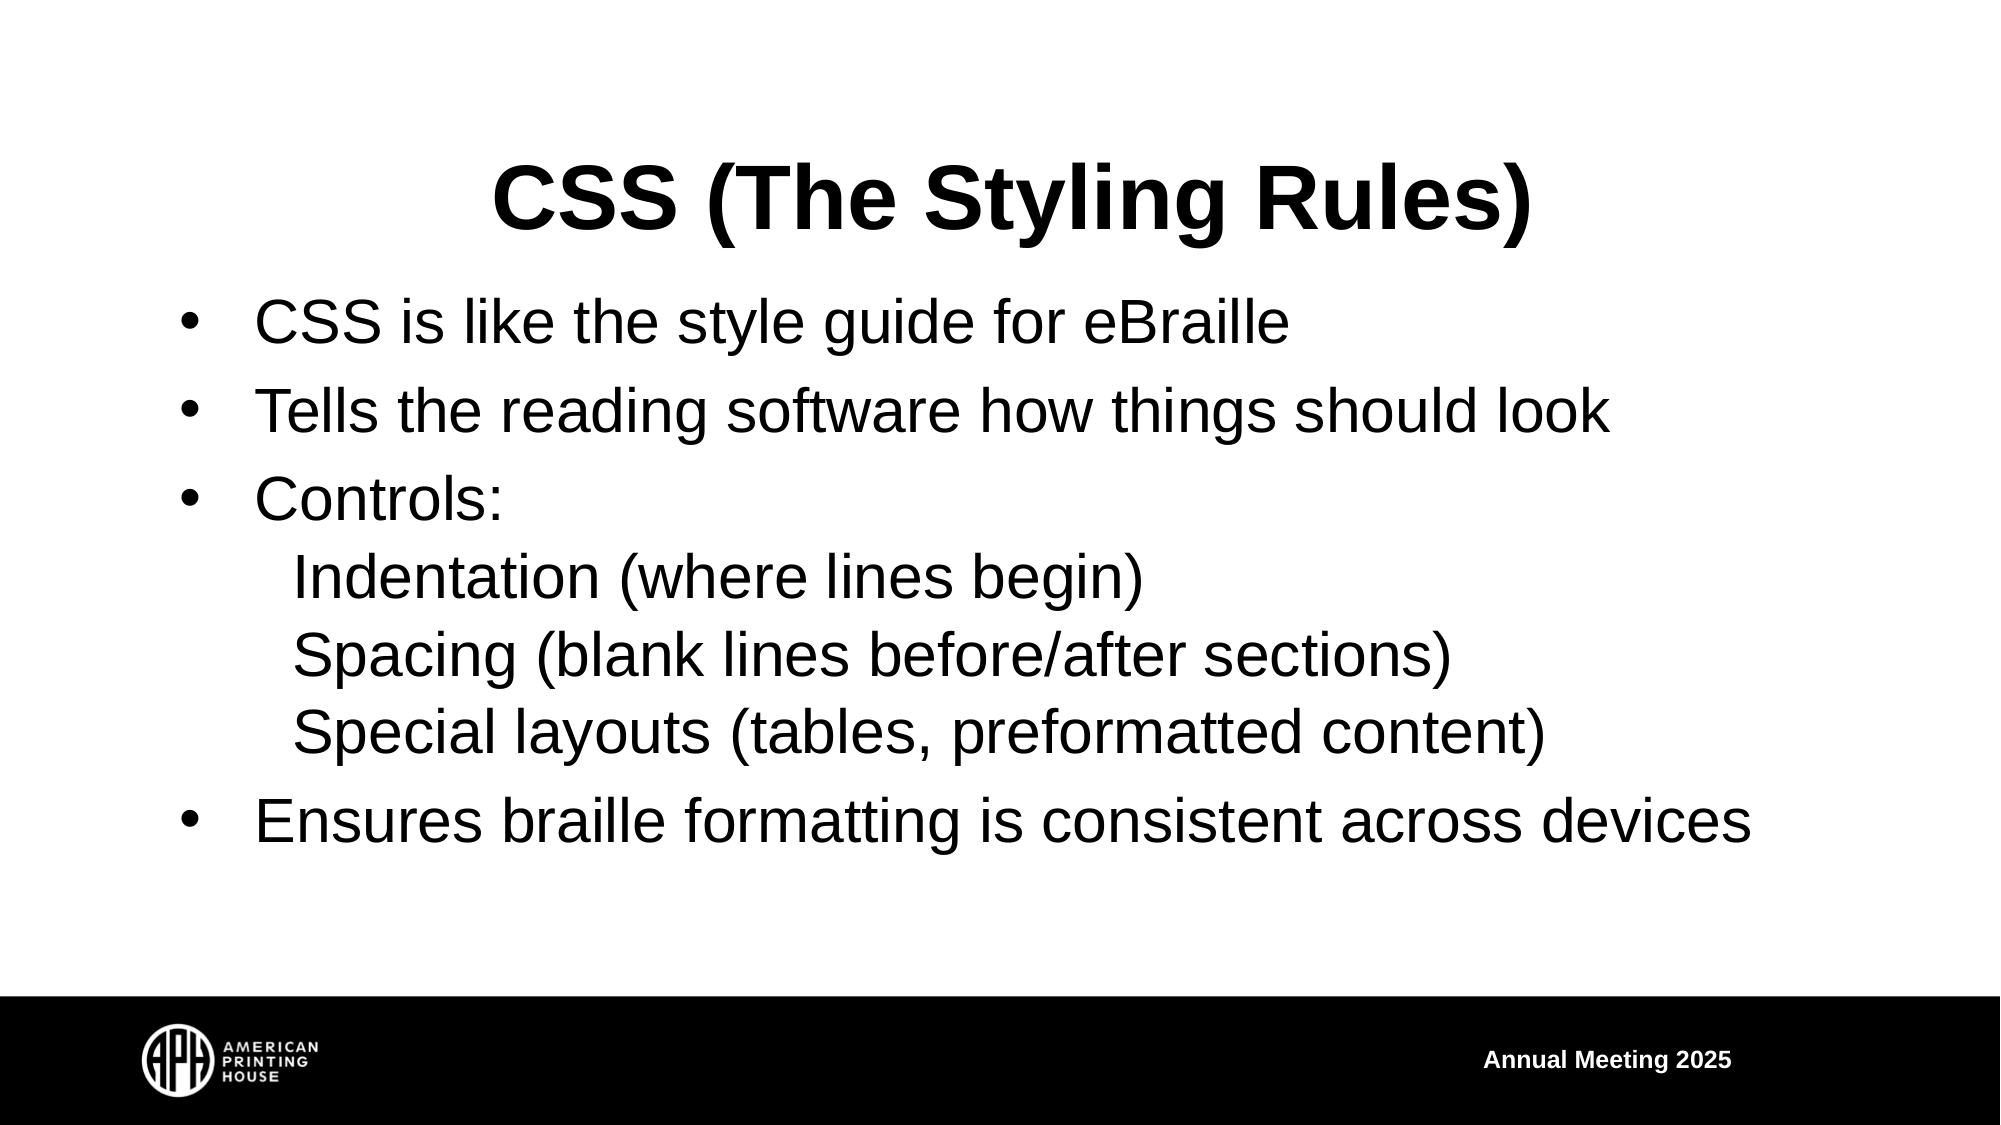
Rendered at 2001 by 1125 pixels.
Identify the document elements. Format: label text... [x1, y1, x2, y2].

list CSS is like the style guide for eBraille Tells the reading software how things should look Controls: Indentation (where lines begin) Spacing (blank lines before/after sections) Special layouts (tables, preformatted content) Ensures braille formatting is consistent across devices [164, 282, 1863, 925]
picture [137, 1019, 326, 1102]
title CSS (The Styling Rules) [164, 128, 1863, 271]
footer Annual Meeting 2025 [794, 1047, 1748, 1070]
